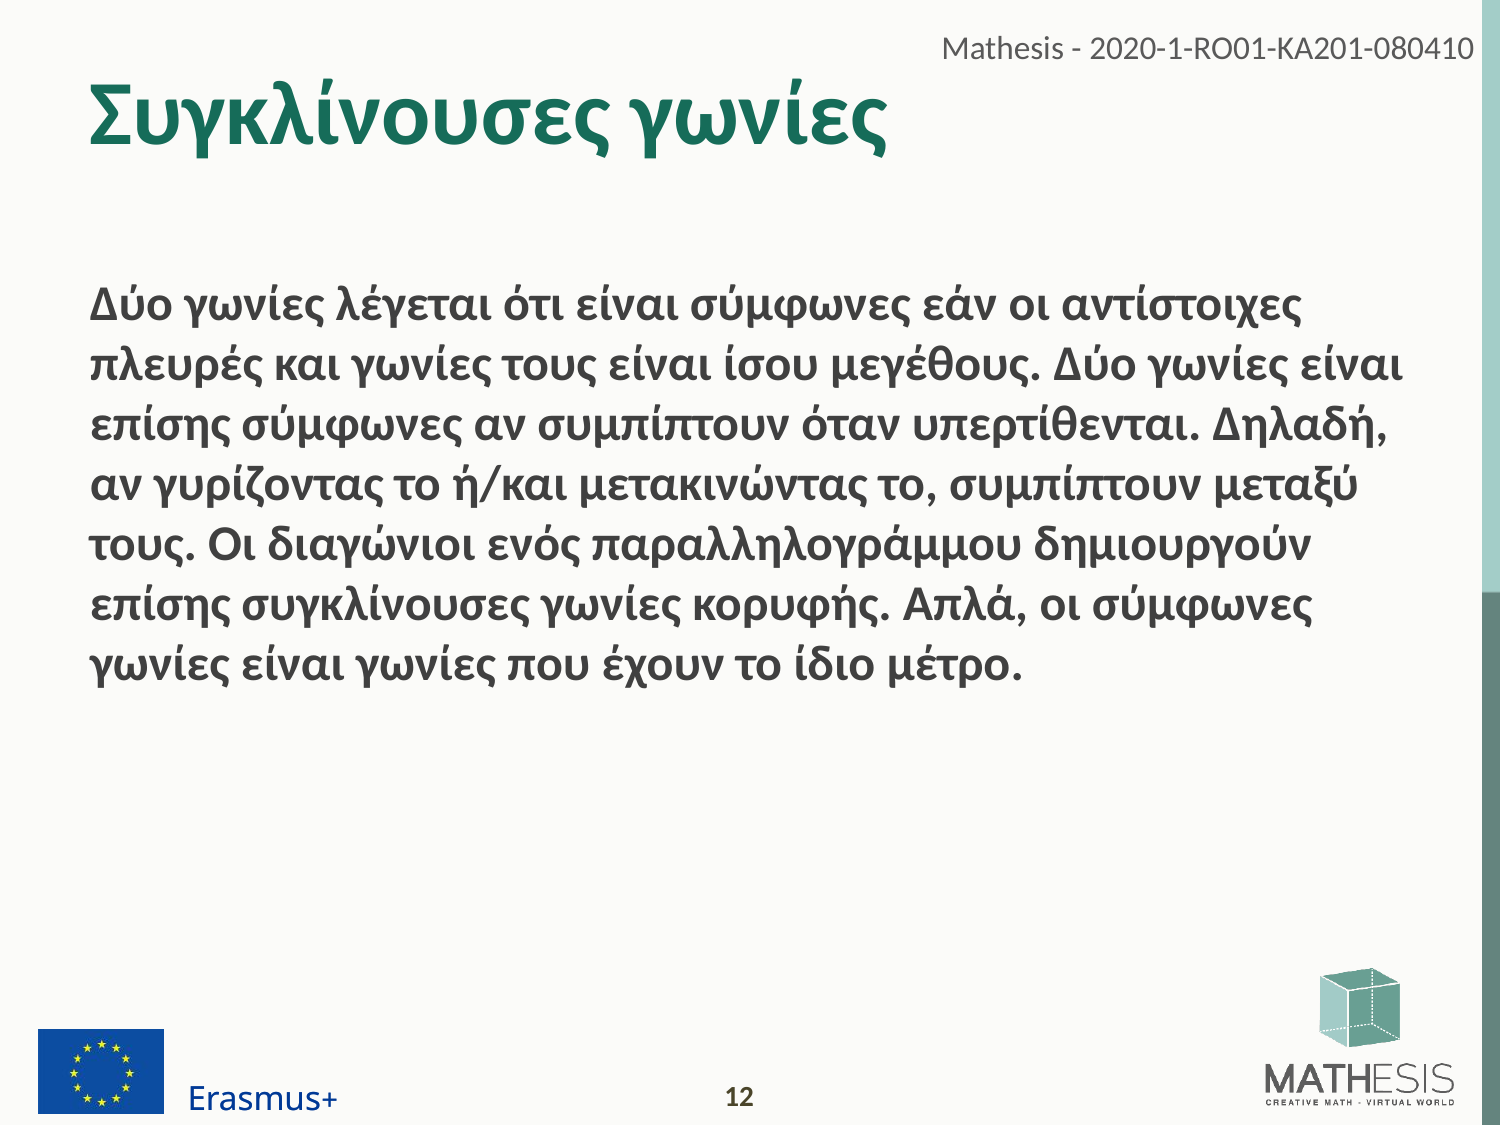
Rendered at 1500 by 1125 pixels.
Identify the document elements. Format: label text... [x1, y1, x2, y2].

list Δύο γωνίες λέγεται ότι είναι σύμφωνες εάν οι αντίστοιχες πλευρές και γωνίες τους είναι ίσου μεγέθους. Δύο γωνίες είναι επίσης σύμφωνες αν συμπίπτουν όταν υπερτίθενται. Δηλαδή, αν γυρίζοντας το ή/και μετακινώντας το, συμπίπτουν μεταξύ τους. Οι διαγώνιοι ενός παραλληλογράμμου δημιουργούν επίσης συγκλίνουσες γωνίες κορυφής. Απλά, οι σύμφωνες γωνίες είναι γωνίες που έχουν το ίδιο μέτρο. [75, 262, 1425, 1005]
picture [38, 1029, 164, 1114]
title Συγκλίνουσες γωνίες [75, 45, 1425, 233]
